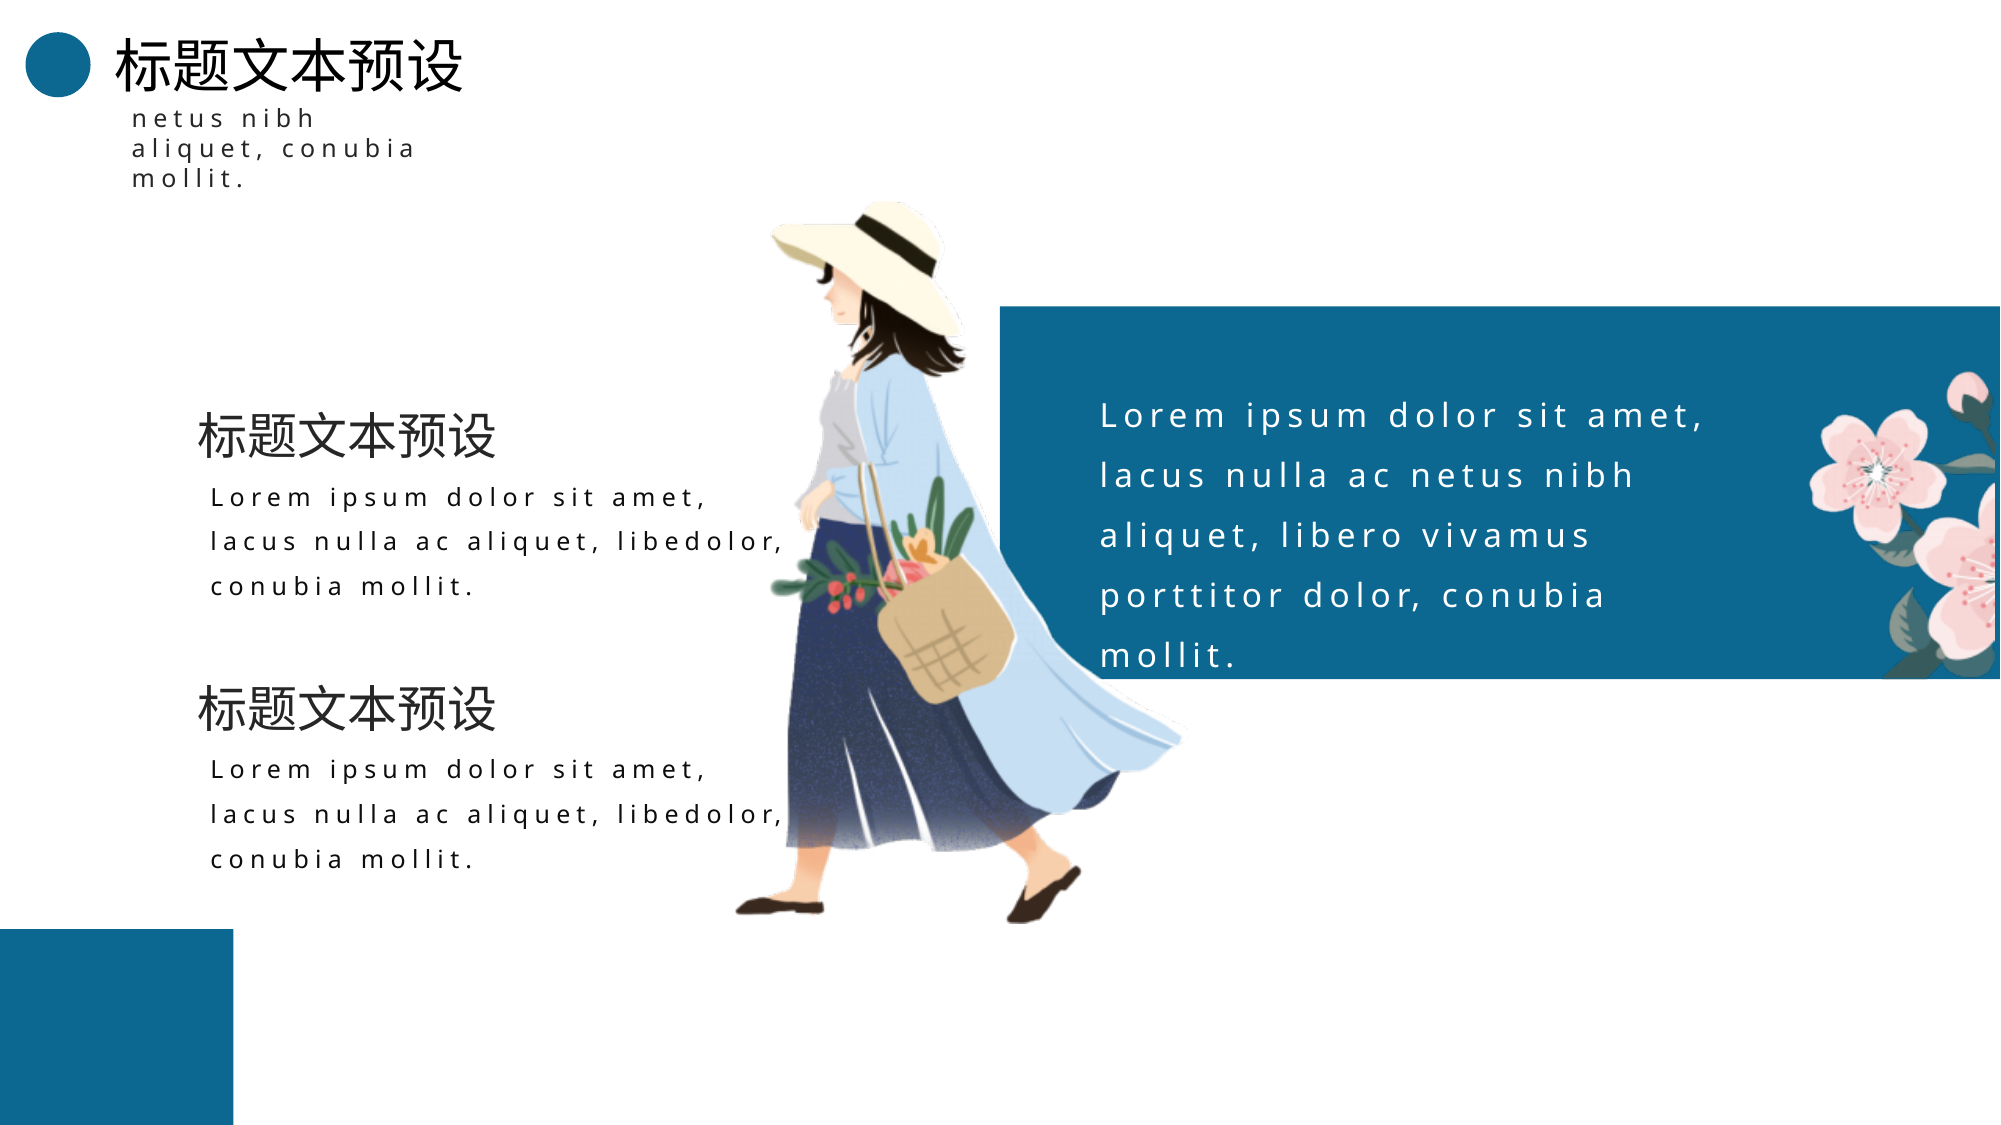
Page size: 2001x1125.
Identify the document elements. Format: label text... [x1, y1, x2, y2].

text_box Lorem ipsum dolor sit amet, lacus nulla ac netus nibh aliquet, libero vivamus porttitor dolor, conubia mollit. [1189, 367, 1444, 634]
picture [735, 201, 1189, 924]
text_box Lorem ipsum dolor sit amet, lacus nulla ac aliquet, libedolor, conubia mollit. [195, 731, 735, 894]
text_box 标题文本预设 [182, 670, 516, 745]
text_box [0, 928, 234, 1125]
picture [1444, 46, 1995, 1125]
text_box Lorem ipsum dolor sit amet, lacus nulla ac aliquet, libedolor, conubia mollit. [195, 458, 735, 621]
text_box 标题文本预设 [182, 397, 516, 473]
text_box [1189, 305, 1444, 367]
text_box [25, 21, 525, 186]
text_box [1995, 305, 2000, 680]
text_box [1189, 634, 1444, 680]
